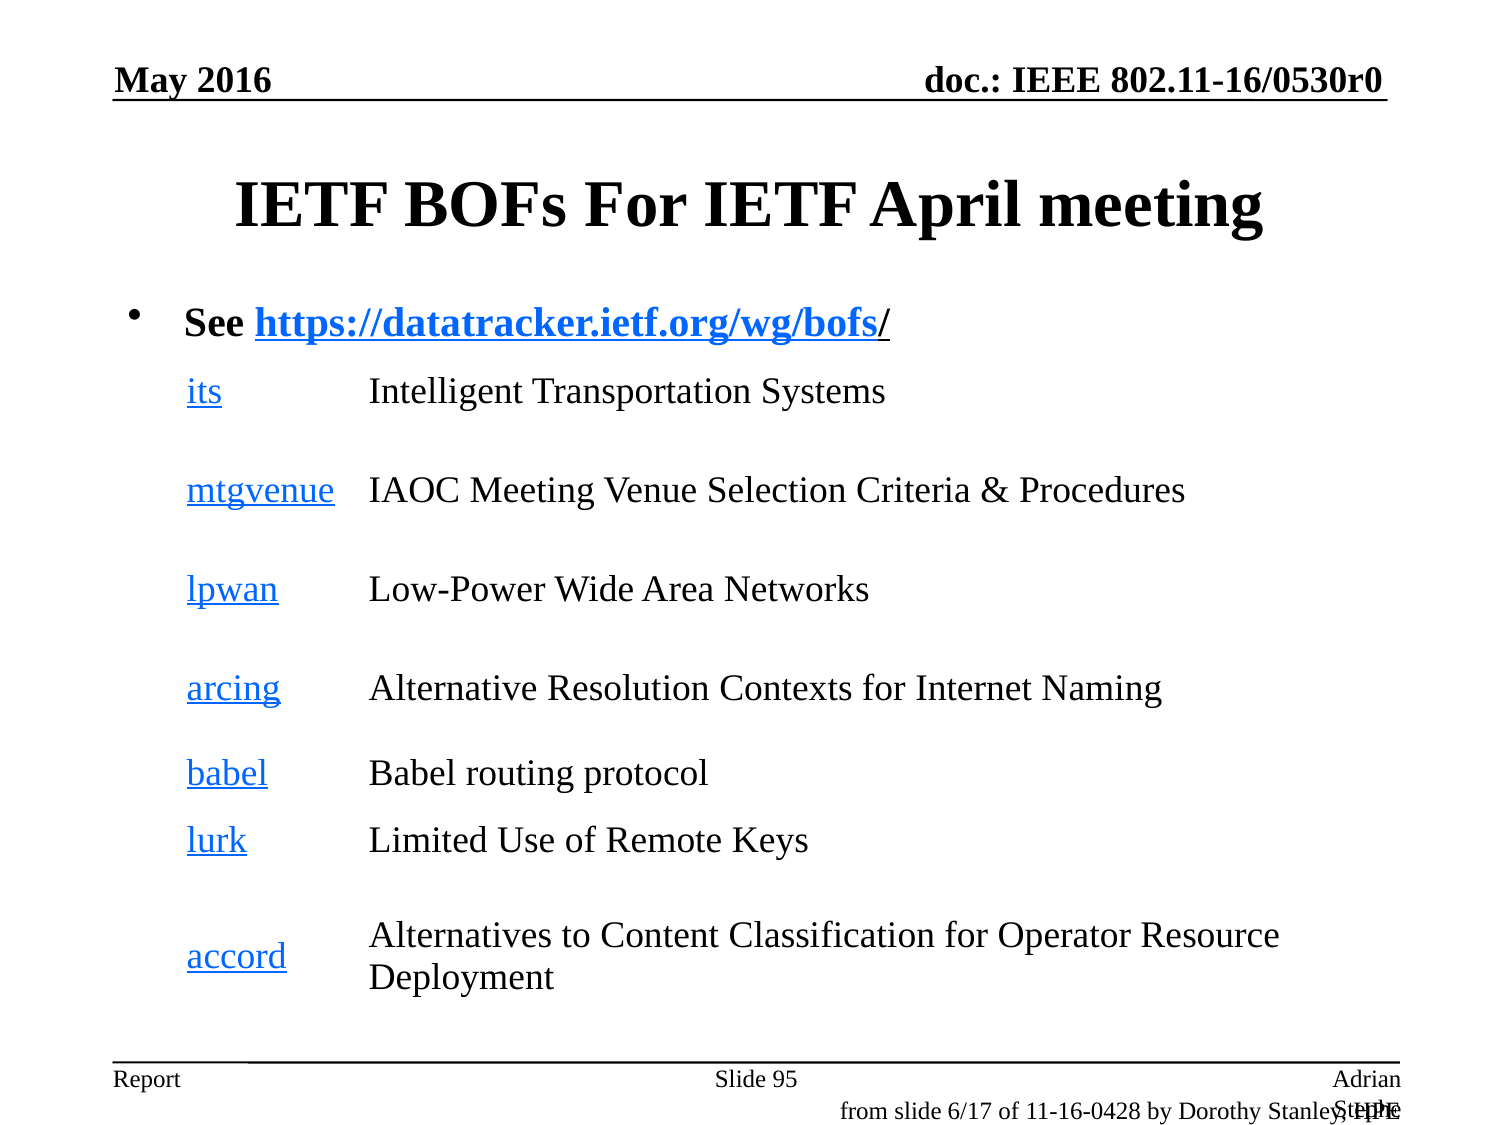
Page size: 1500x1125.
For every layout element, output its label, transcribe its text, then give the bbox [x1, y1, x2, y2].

title IETF BOFs For IETF April meeting [112, 112, 1388, 287]
table_cell babel [175, 746, 357, 799]
table_cell accord [175, 880, 357, 1031]
table_cell Alternatives to Content Classification for Operator Resource Deployment [357, 880, 1320, 1031]
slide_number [114, 54, 374, 101]
table_cell Alternative Resolution Contexts for Internet Naming [357, 629, 1320, 746]
slide_number Slide 95 [711, 1061, 801, 1087]
table_cell IAOC Meeting Venue Selection Criteria & Procedures [357, 431, 1320, 548]
table_cell Babel routing protocol [357, 746, 1320, 799]
table_header Intelligent Transportation Systems [357, 350, 1320, 431]
table_cell Low-Power Wide Area Networks [357, 548, 1320, 629]
table_cell mtgvenue [175, 431, 357, 548]
table_header its [175, 350, 357, 431]
table_cell lpwan [175, 548, 357, 629]
table_cell lurk [175, 799, 357, 880]
list See https://datatracker.ietf.org/wg/bofs/ [112, 287, 1400, 1050]
text_box from slide 6/17 of 11-16-0428 by Dorothy Stanley, HPE [343, 1087, 1417, 1125]
footer Adrian Stephens, Intel Corporation [1324, 1061, 1402, 1087]
table_cell arcing [175, 629, 357, 746]
table_cell Limited Use of Remote Keys [357, 799, 1320, 880]
